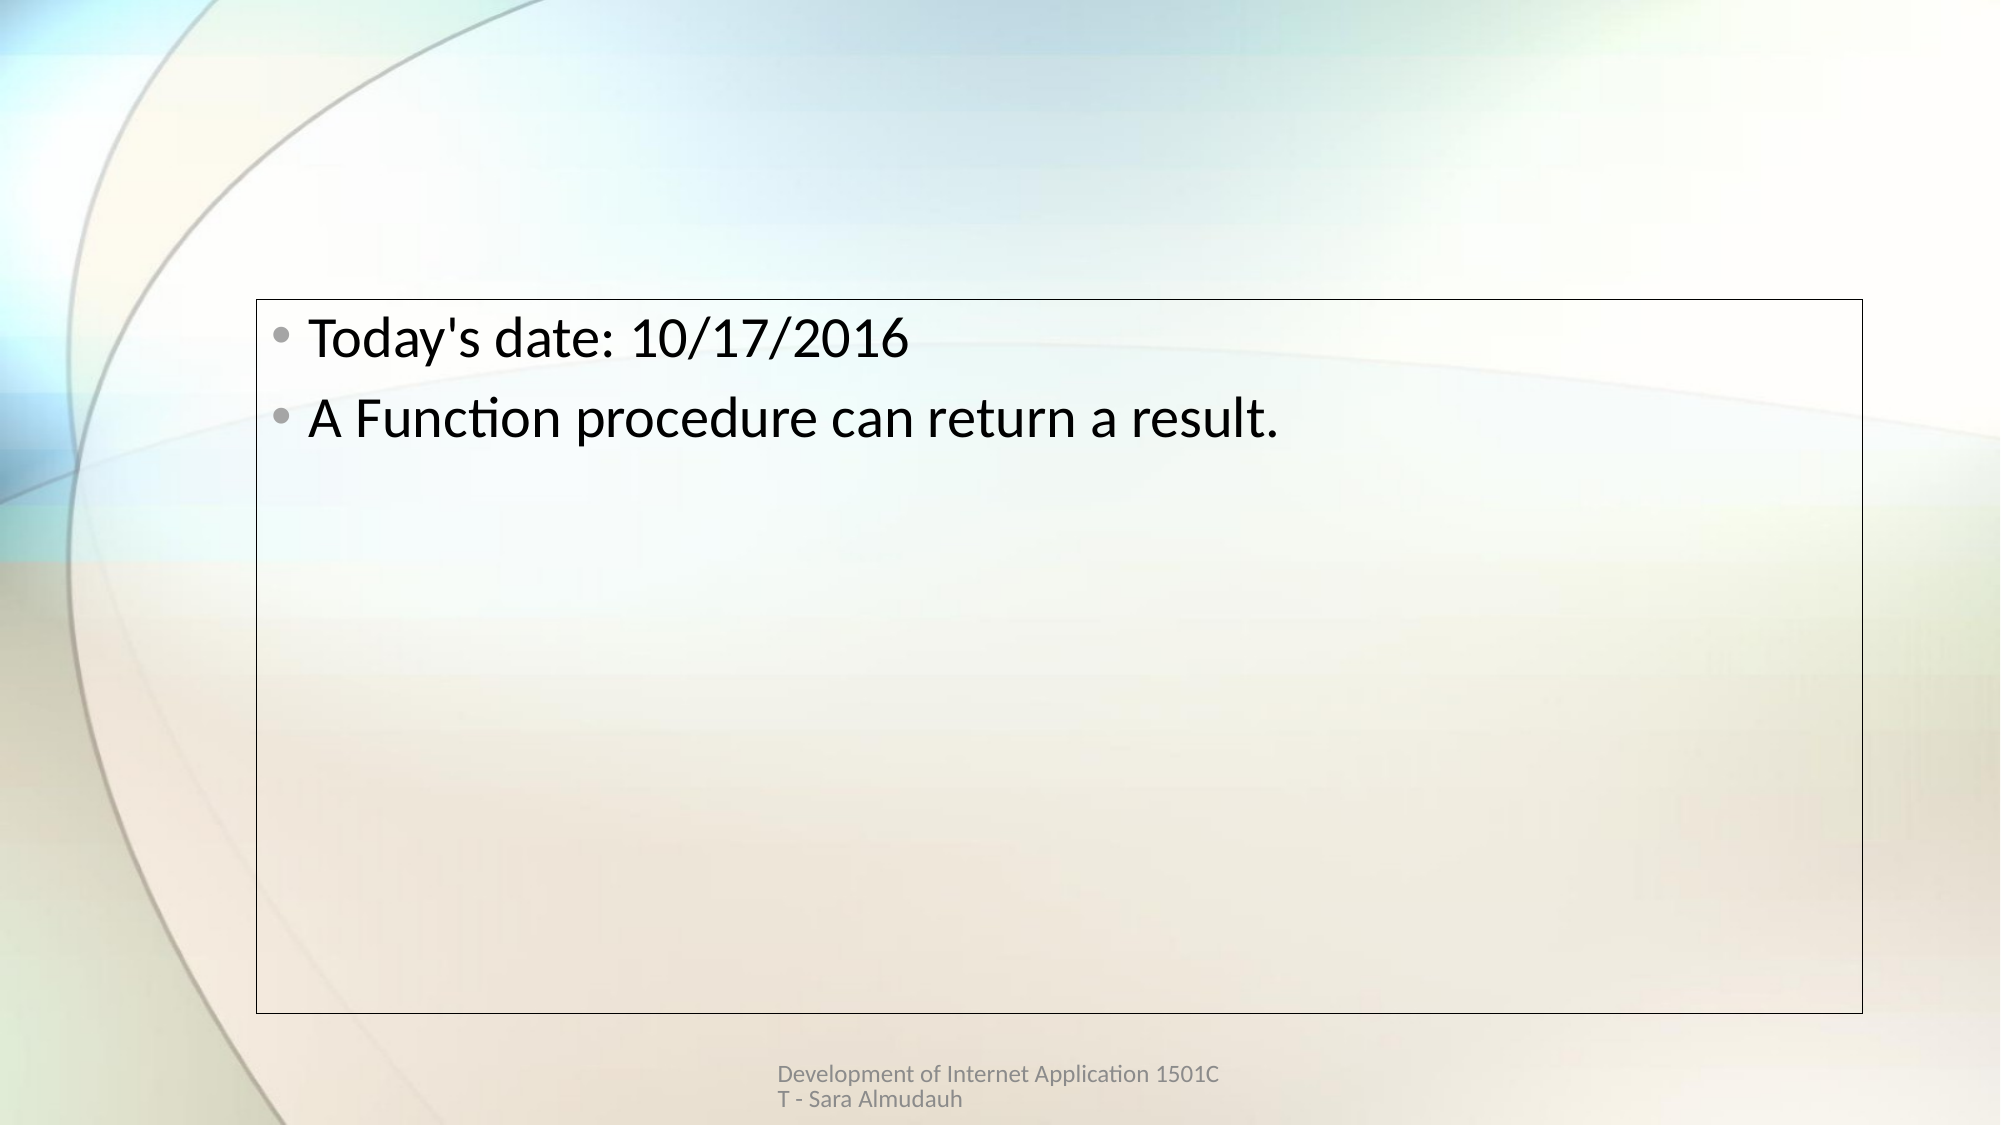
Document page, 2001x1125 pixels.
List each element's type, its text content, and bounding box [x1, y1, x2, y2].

list Today's date: 10/17/2016 A Function procedure can return a result. [256, 299, 1863, 1014]
footer Development of Internet Application 1501CT - Sara Almudauh [762, 1042, 1238, 1103]
picture [0, 0, 2001, 1125]
